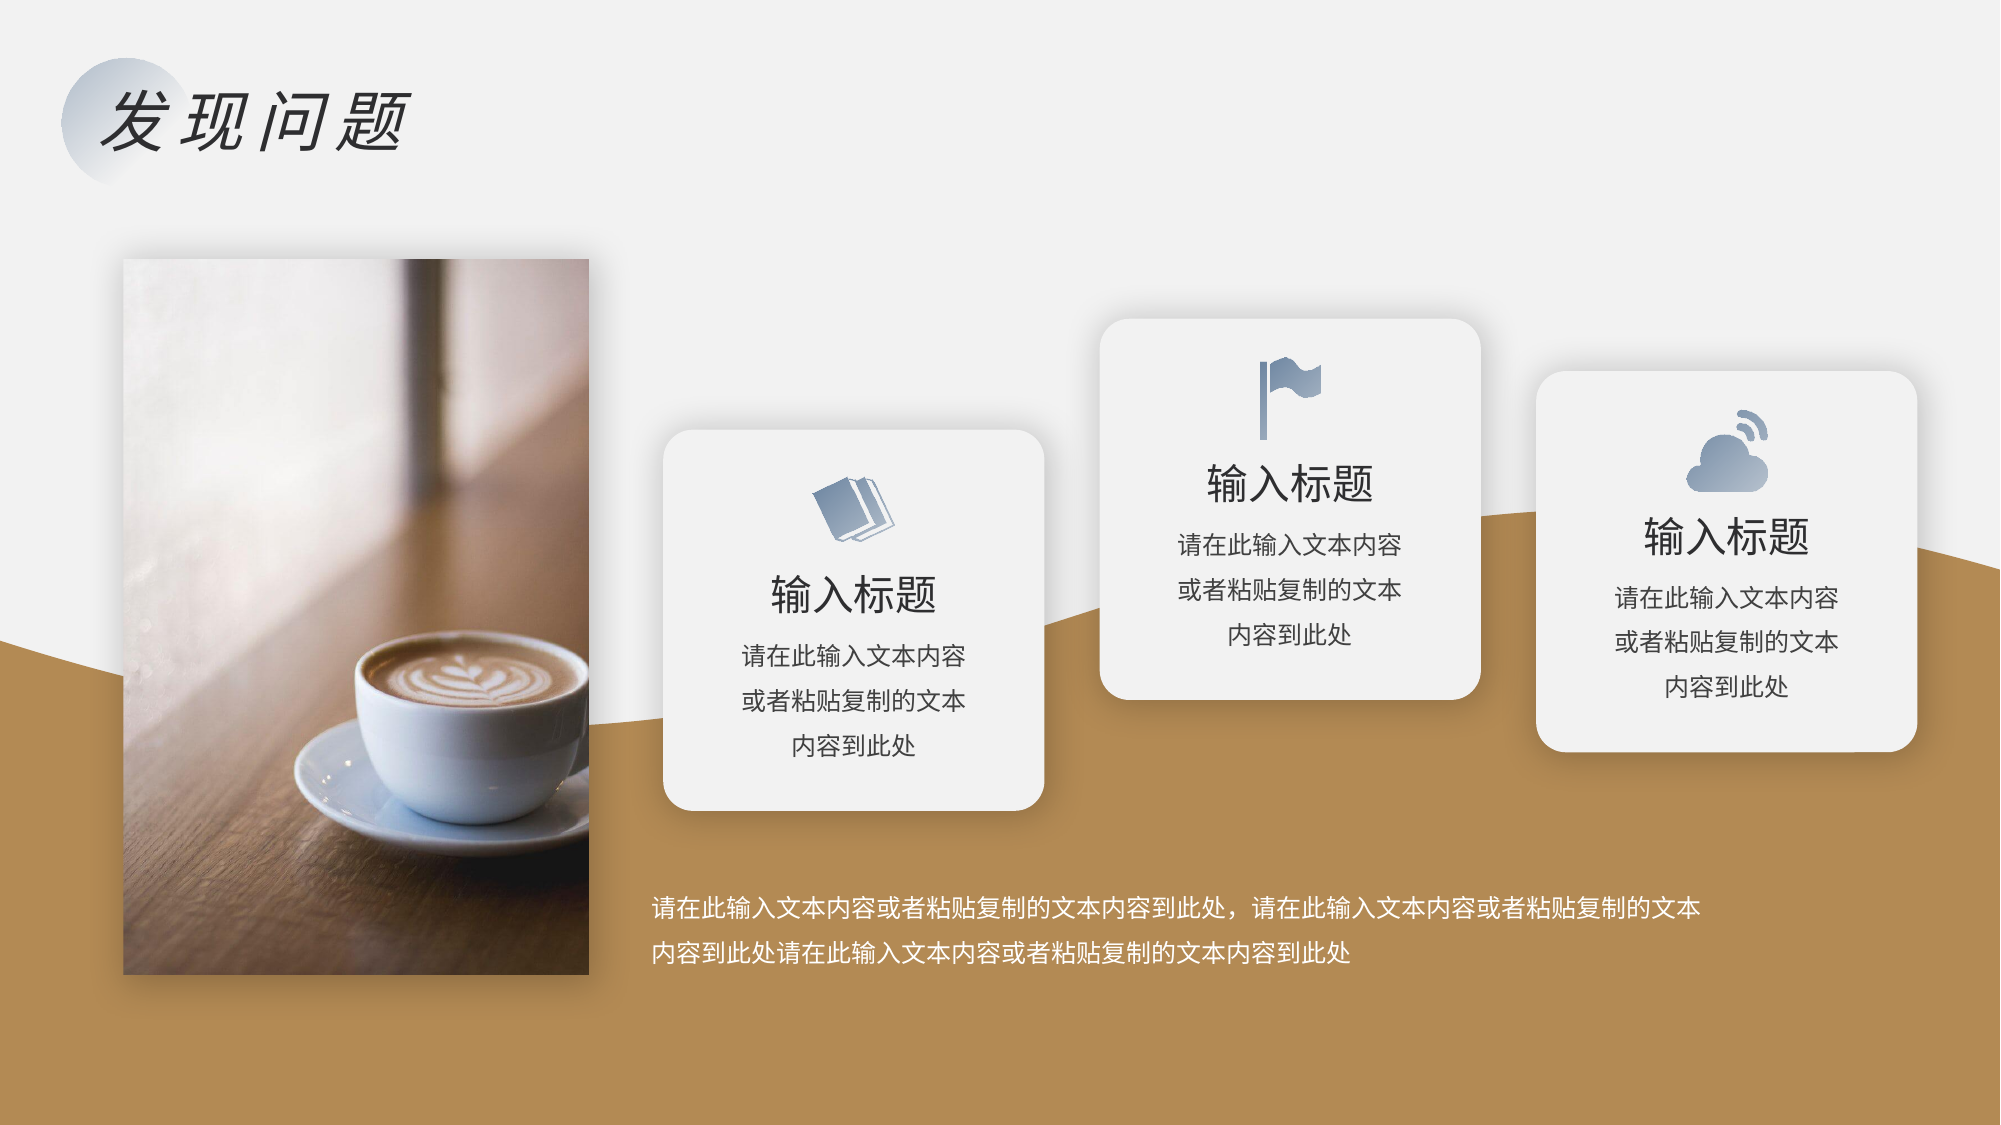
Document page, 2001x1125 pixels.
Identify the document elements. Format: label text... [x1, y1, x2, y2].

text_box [1099, 318, 1481, 700]
text_box [122, 258, 590, 976]
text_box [1536, 371, 1918, 753]
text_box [663, 429, 1045, 811]
text_box [83, 56, 170, 72]
text_box 发现问题 [82, 72, 553, 168]
text_box [60, 73, 175, 189]
text_box [0, 552, 2000, 1125]
text_box 请在此输入文本内容或者粘贴复制的文本内容到此处，请在此输入文本内容或者粘贴复制的文本内容到此处请在此输入文本内容或者粘贴复制的文本内容到此处 [637, 870, 1741, 976]
